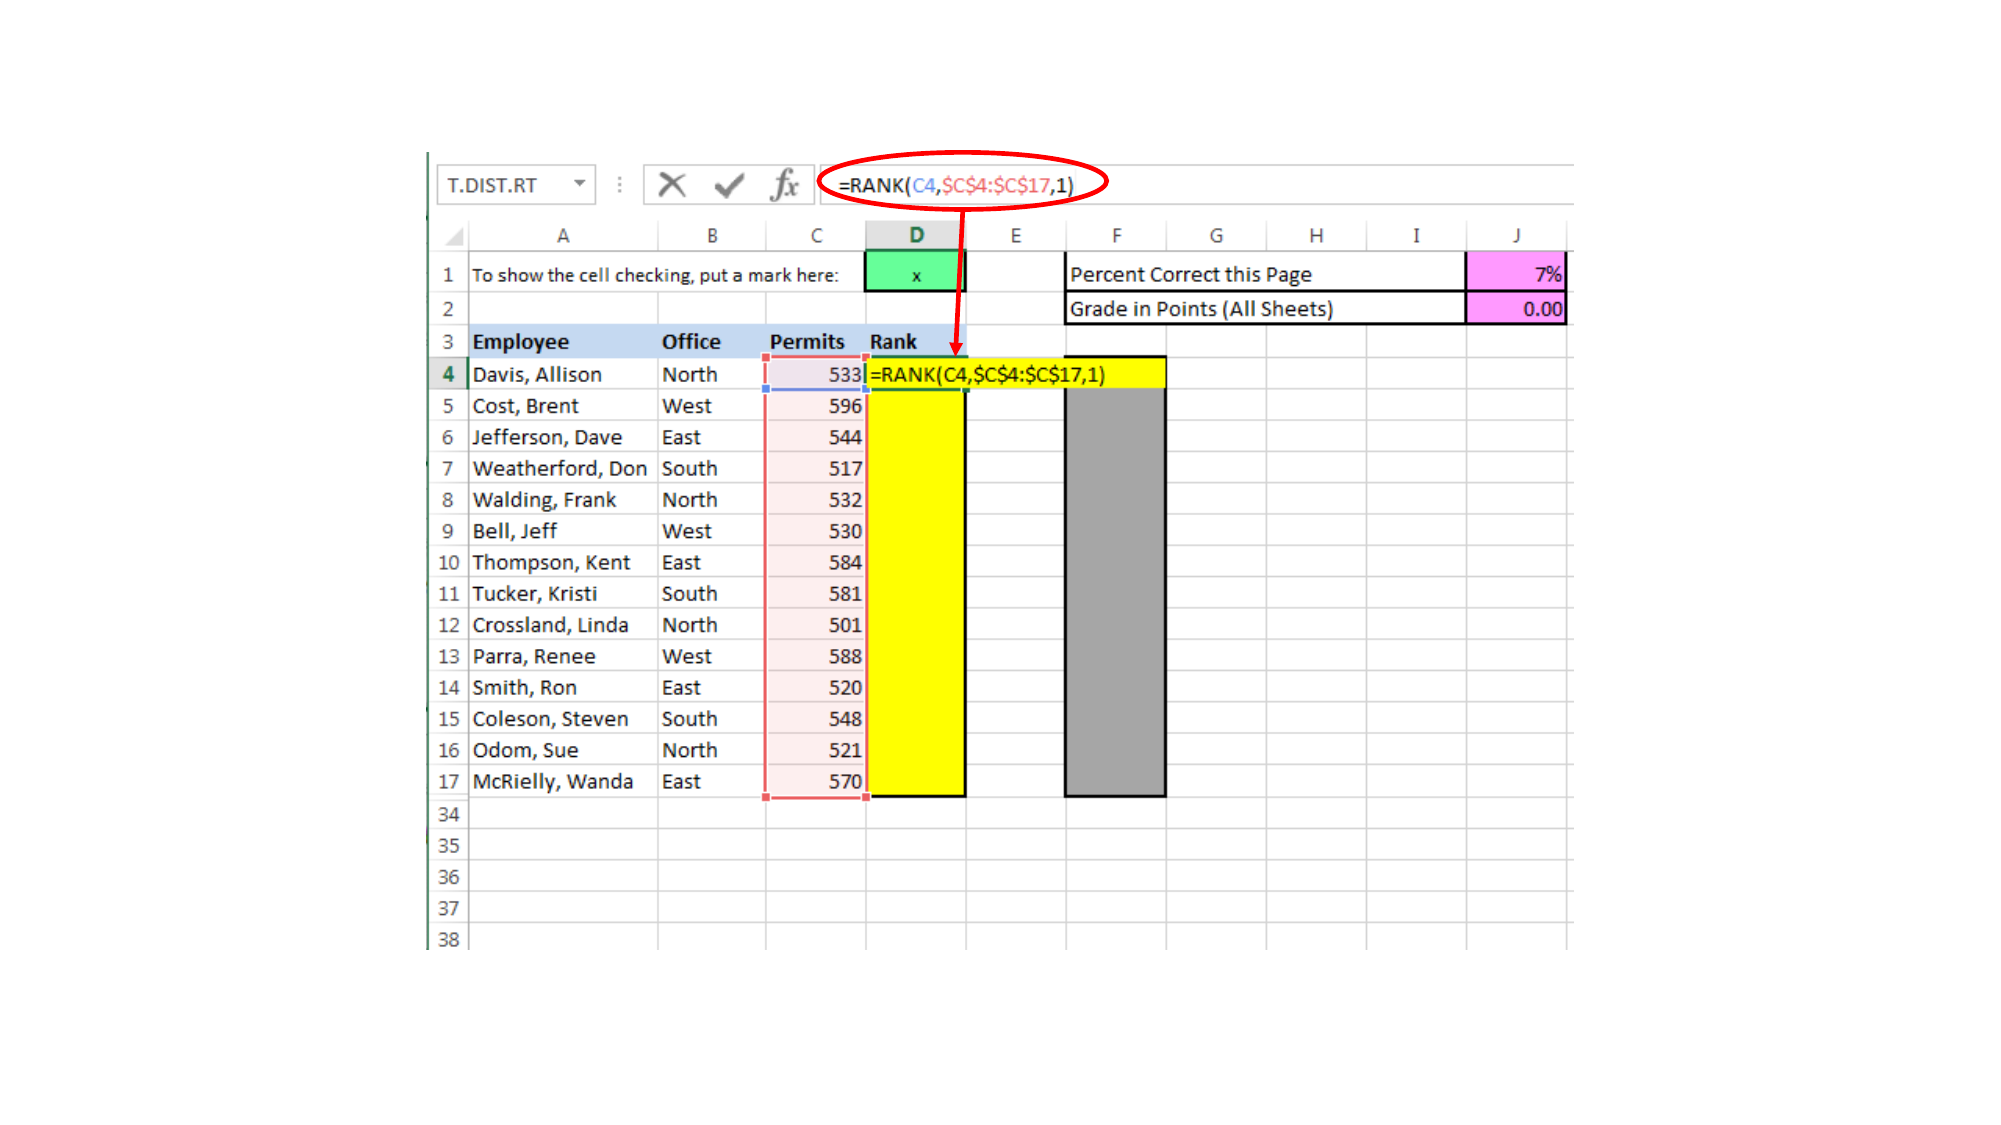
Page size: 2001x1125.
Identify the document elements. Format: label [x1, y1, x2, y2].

text_box [955, 209, 963, 357]
list [426, 152, 1574, 950]
